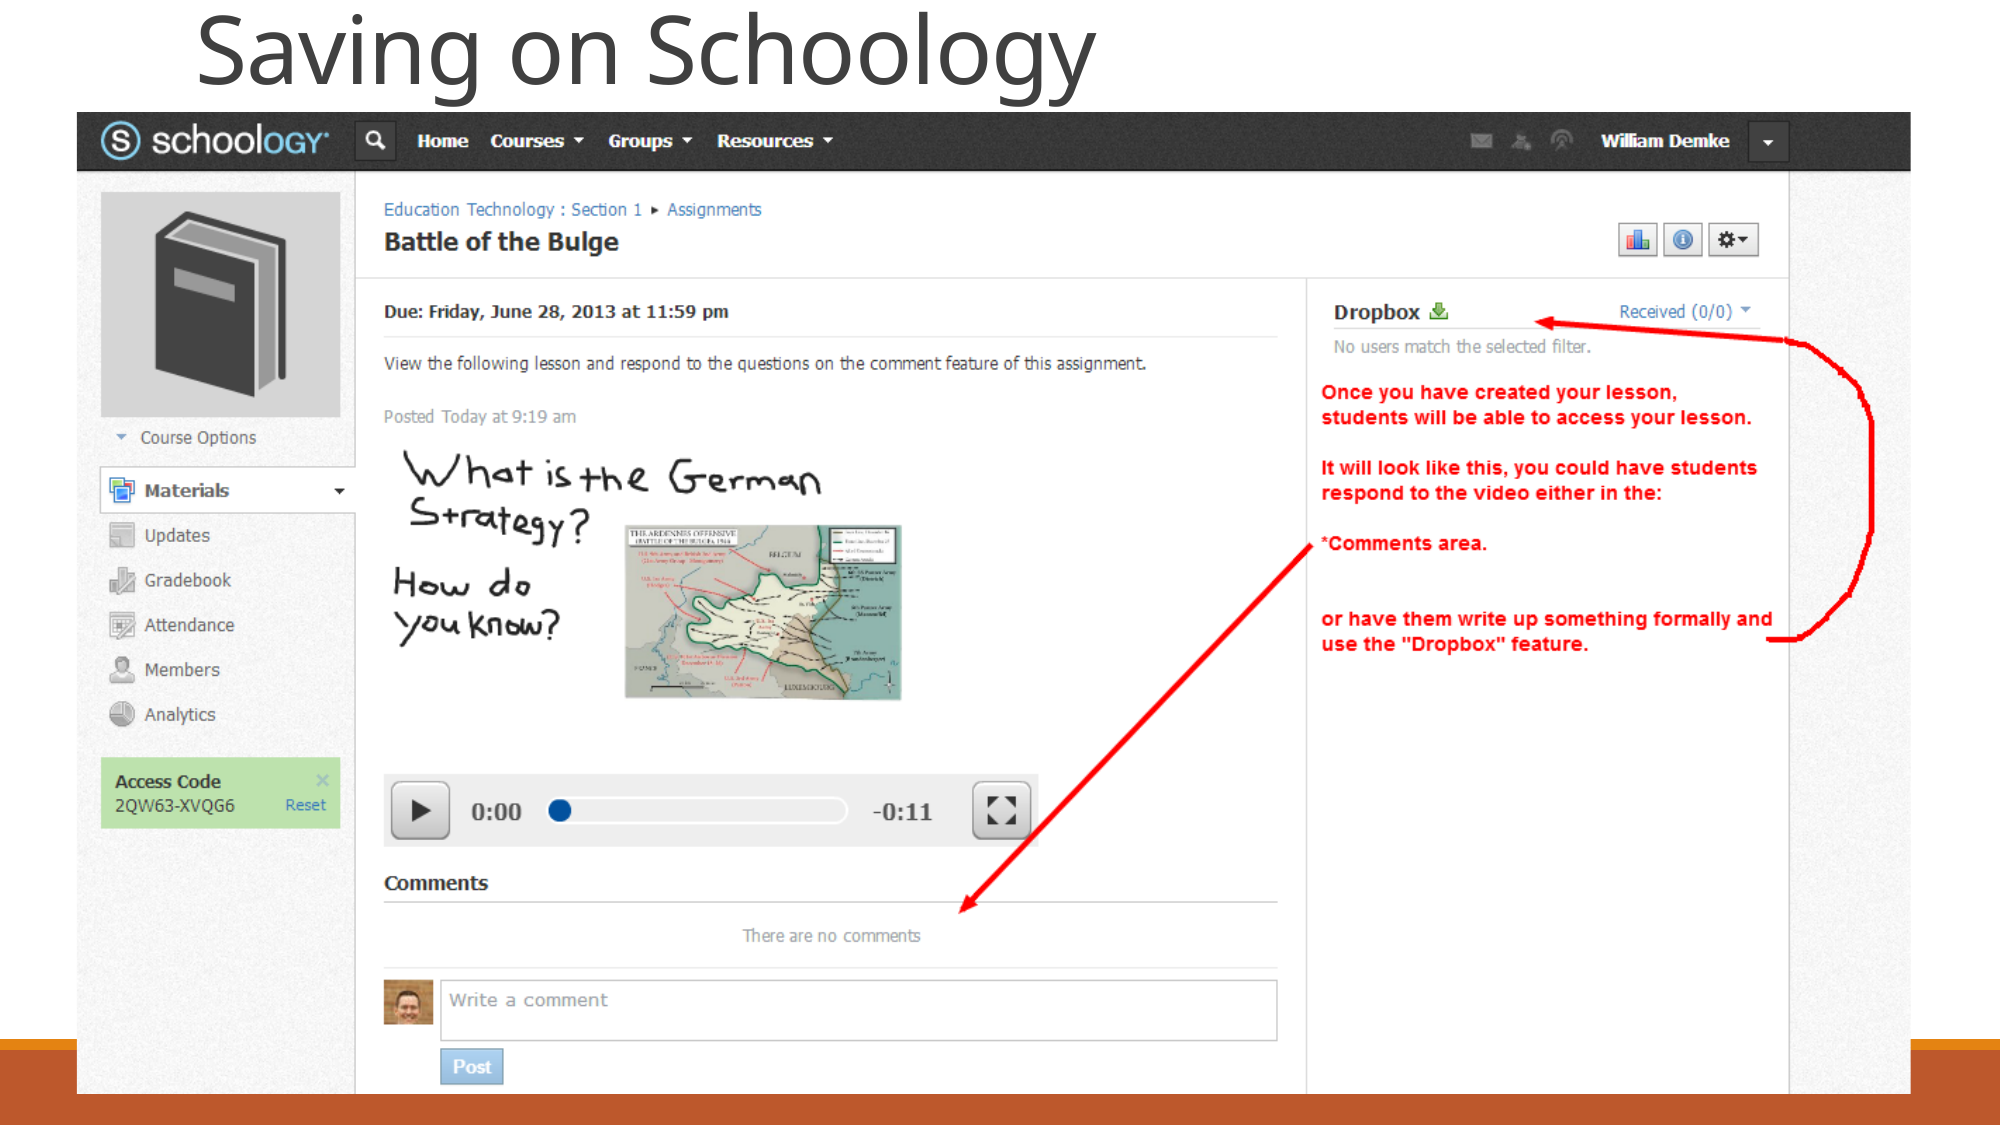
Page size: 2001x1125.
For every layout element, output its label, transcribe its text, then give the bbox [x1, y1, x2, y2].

title Saving on Schoology [180, 0, 1830, 108]
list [76, 111, 1912, 1094]
